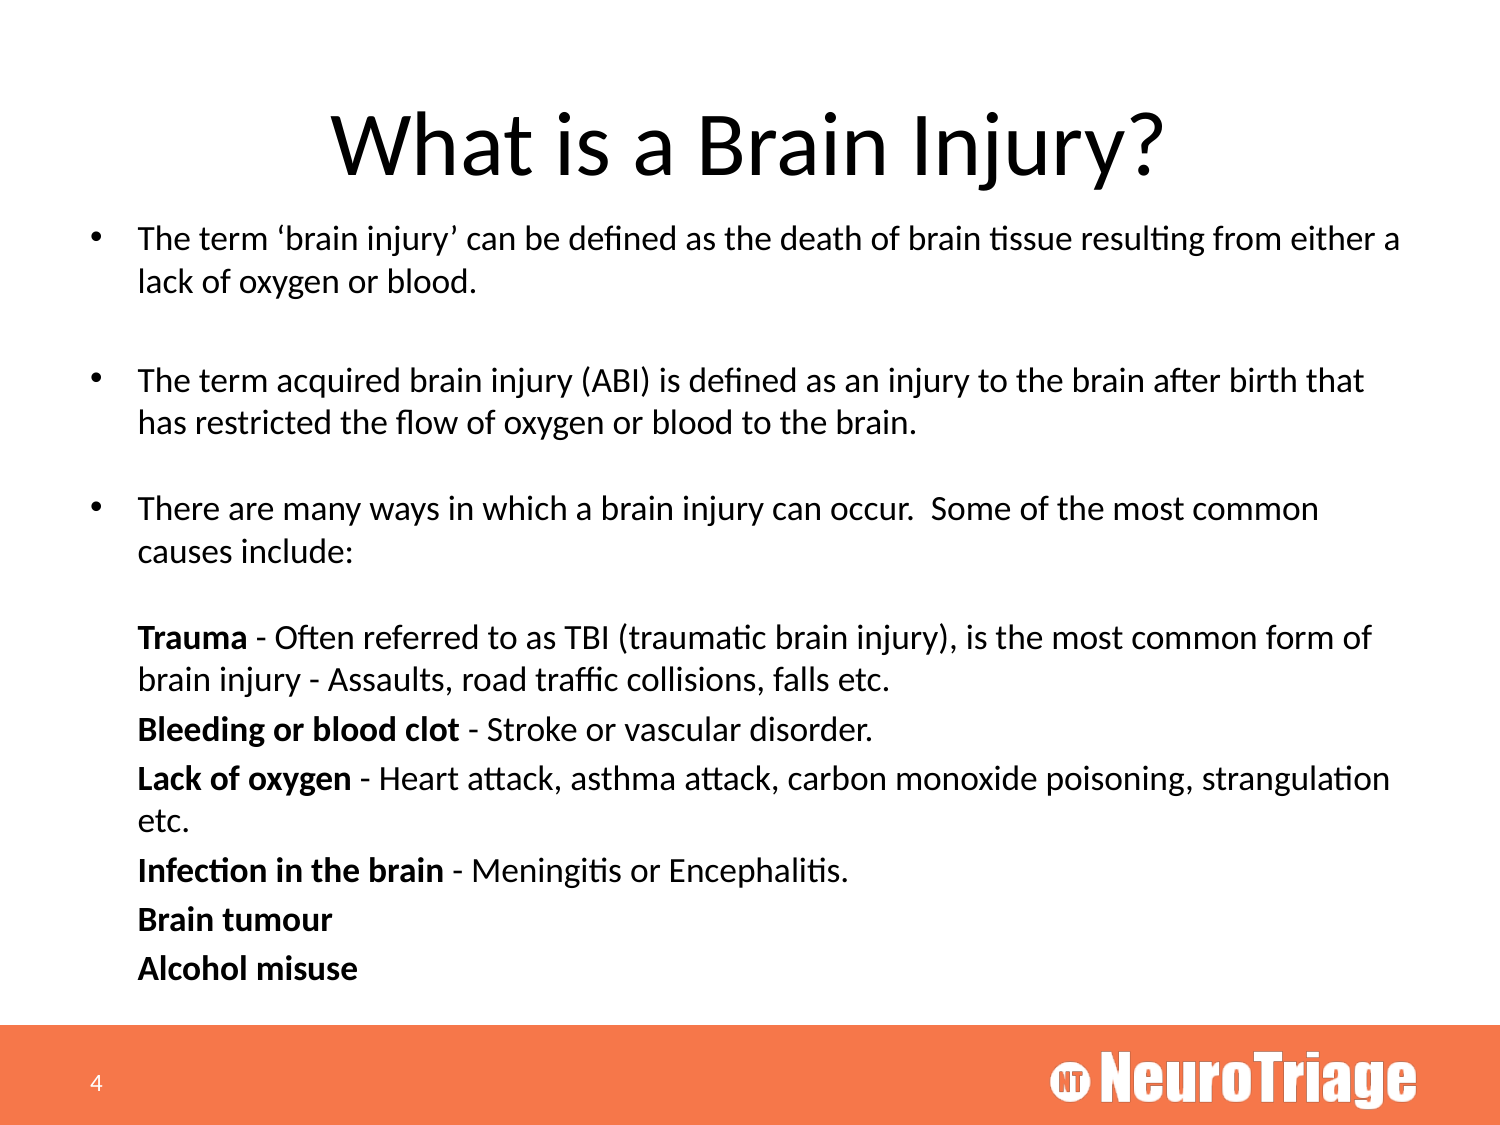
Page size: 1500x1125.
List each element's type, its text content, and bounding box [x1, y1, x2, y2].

picture [1037, 1030, 1425, 1125]
list The term ‘brain injury’ can be defined as the death of brain tissue resulting from either a lack of oxygen or blood. The term acquired brain injury (ABI) is defined as an injury to the brain after birth that has restricted the flow of oxygen or blood to the brain. There are many ways in which a brain injury can occur. Some of the most common causes include: Trauma - Often referred to as TBI (traumatic brain injury), is the most common form of brain injury - Assaults, road traffic collisions, falls etc. Bleeding or blood clot - Stroke or vascular disorder. Lack of oxygen - Heart attack, asthma attack, carbon monoxide poisoning, strangulation etc. Infection in the brain - Meningitis or Encephalitis. Brain tumour Alcohol misuse [75, 208, 1425, 1005]
title What is a Brain Injury? [75, 45, 1425, 208]
slide_number 4 [75, 1051, 425, 1112]
